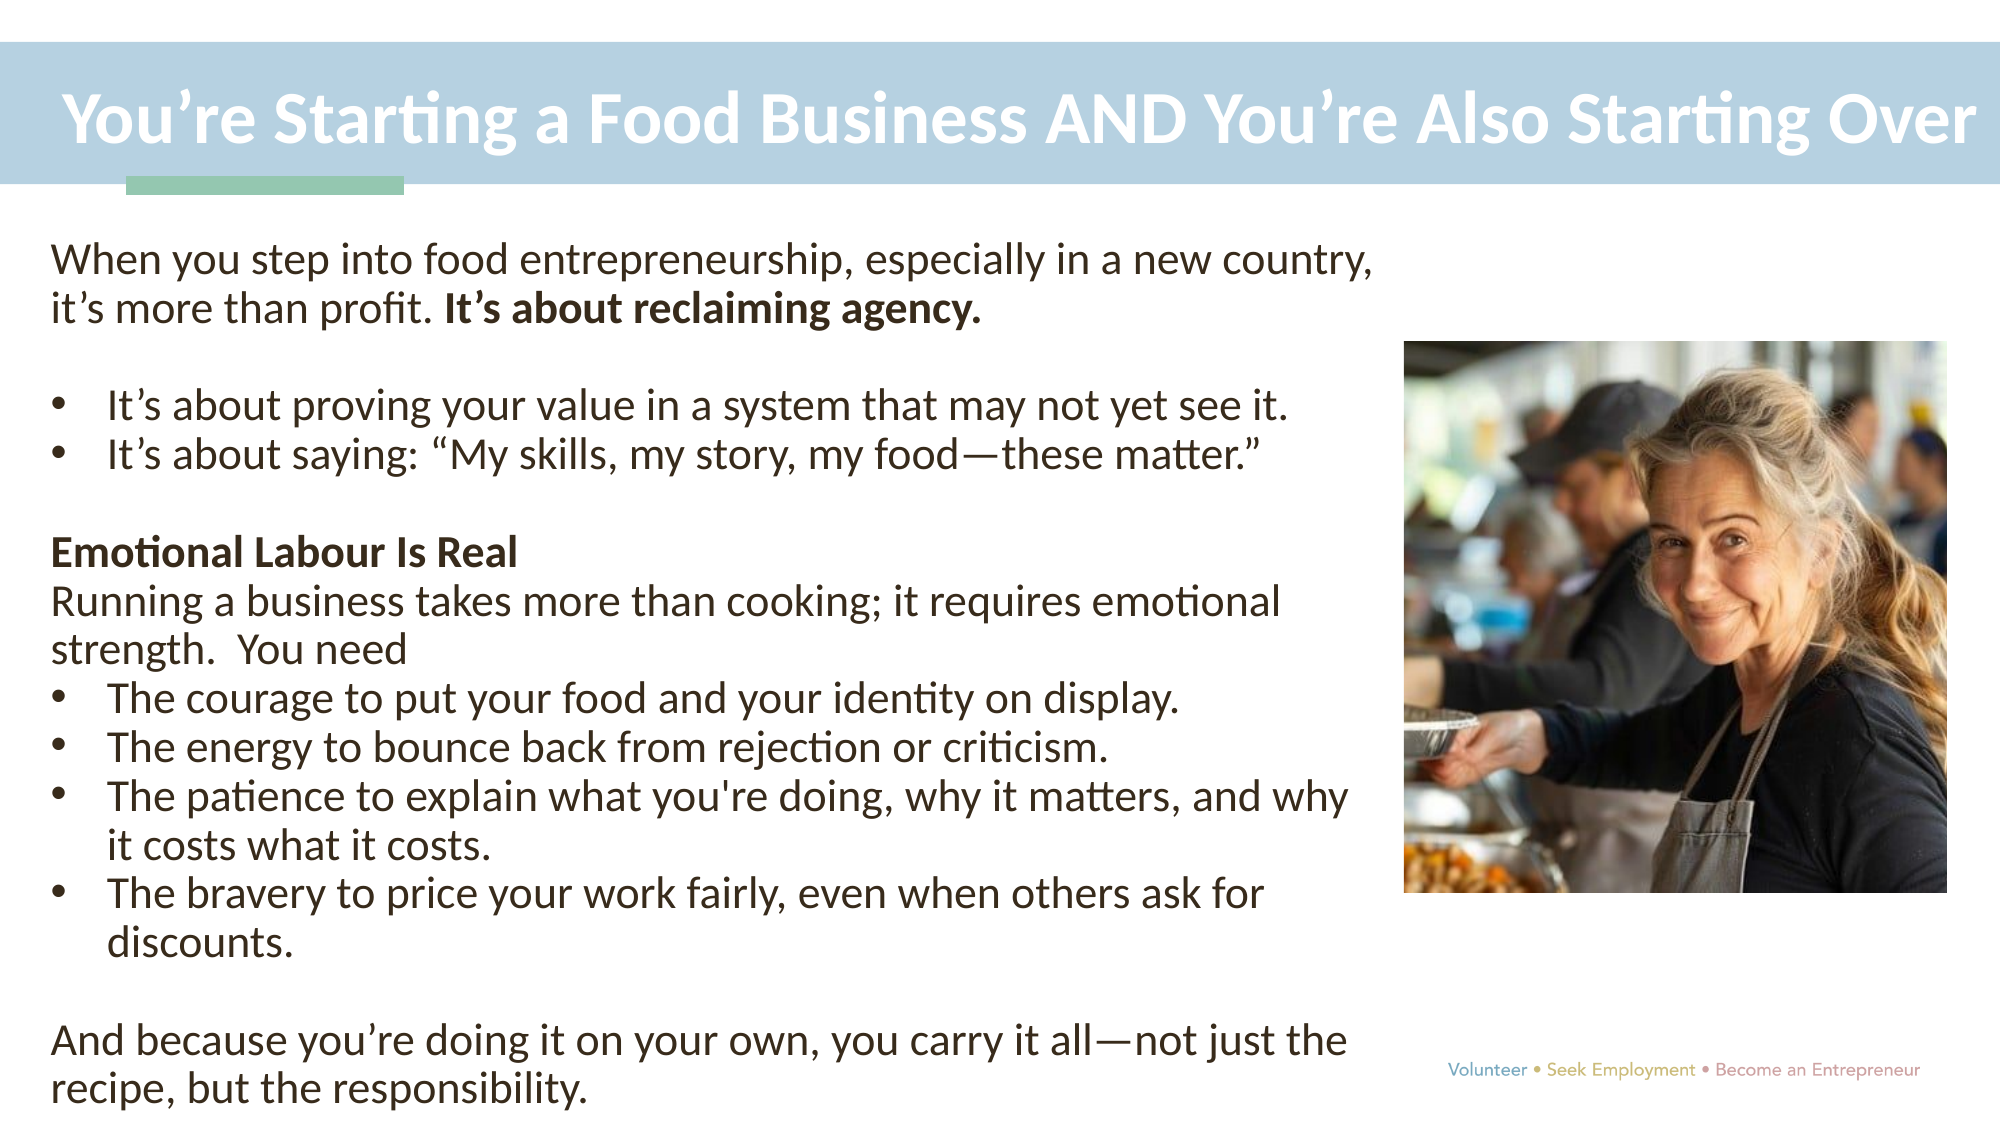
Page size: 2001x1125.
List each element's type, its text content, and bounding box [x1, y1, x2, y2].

list You’re Starting a Food Business AND You’re Also Starting Over [47, 60, 2000, 179]
list When you step into food entrepreneurship, especially in a new country, it’s more than profit. It’s about reclaiming agency. It’s about proving your value in a system that may not yet see it. It’s about saying: “My skills, my story, my food—these matter.” Emotional Labour Is Real Running a business takes more than cooking; it requires emotional strength. You need The courage to put your food and your identity on display. The energy to bounce back from rejection or criticism. The patience to explain what you're doing, why it matters, and why it costs what it costs. The bravery to price your work fairly, even when others ask for discounts. And because you’re doing it on your own, you carry it all—not just the recipe, but the responsibility. [35, 178, 1392, 893]
picture [1418, 1046, 1971, 1103]
picture [1403, 341, 1947, 893]
